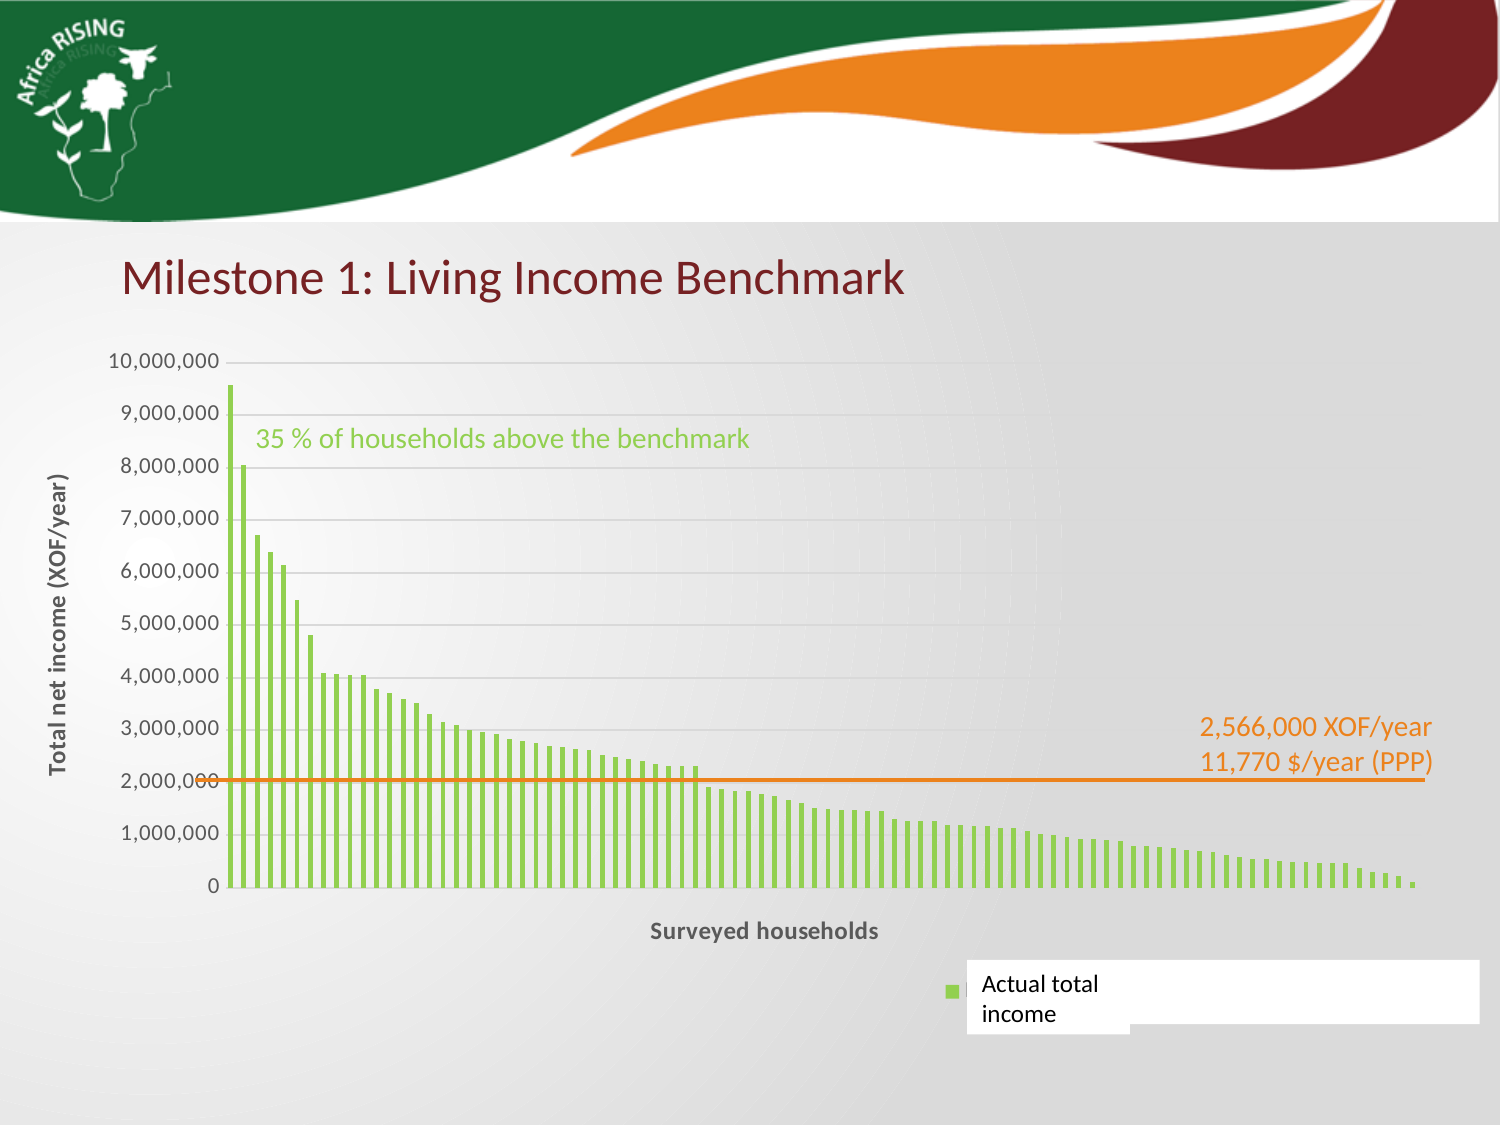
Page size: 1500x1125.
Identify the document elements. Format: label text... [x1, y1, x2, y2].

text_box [11, 336, 1481, 1037]
picture [0, 0, 1499, 222]
list Milestone 1: Living Income Benchmark [87, 237, 1363, 329]
